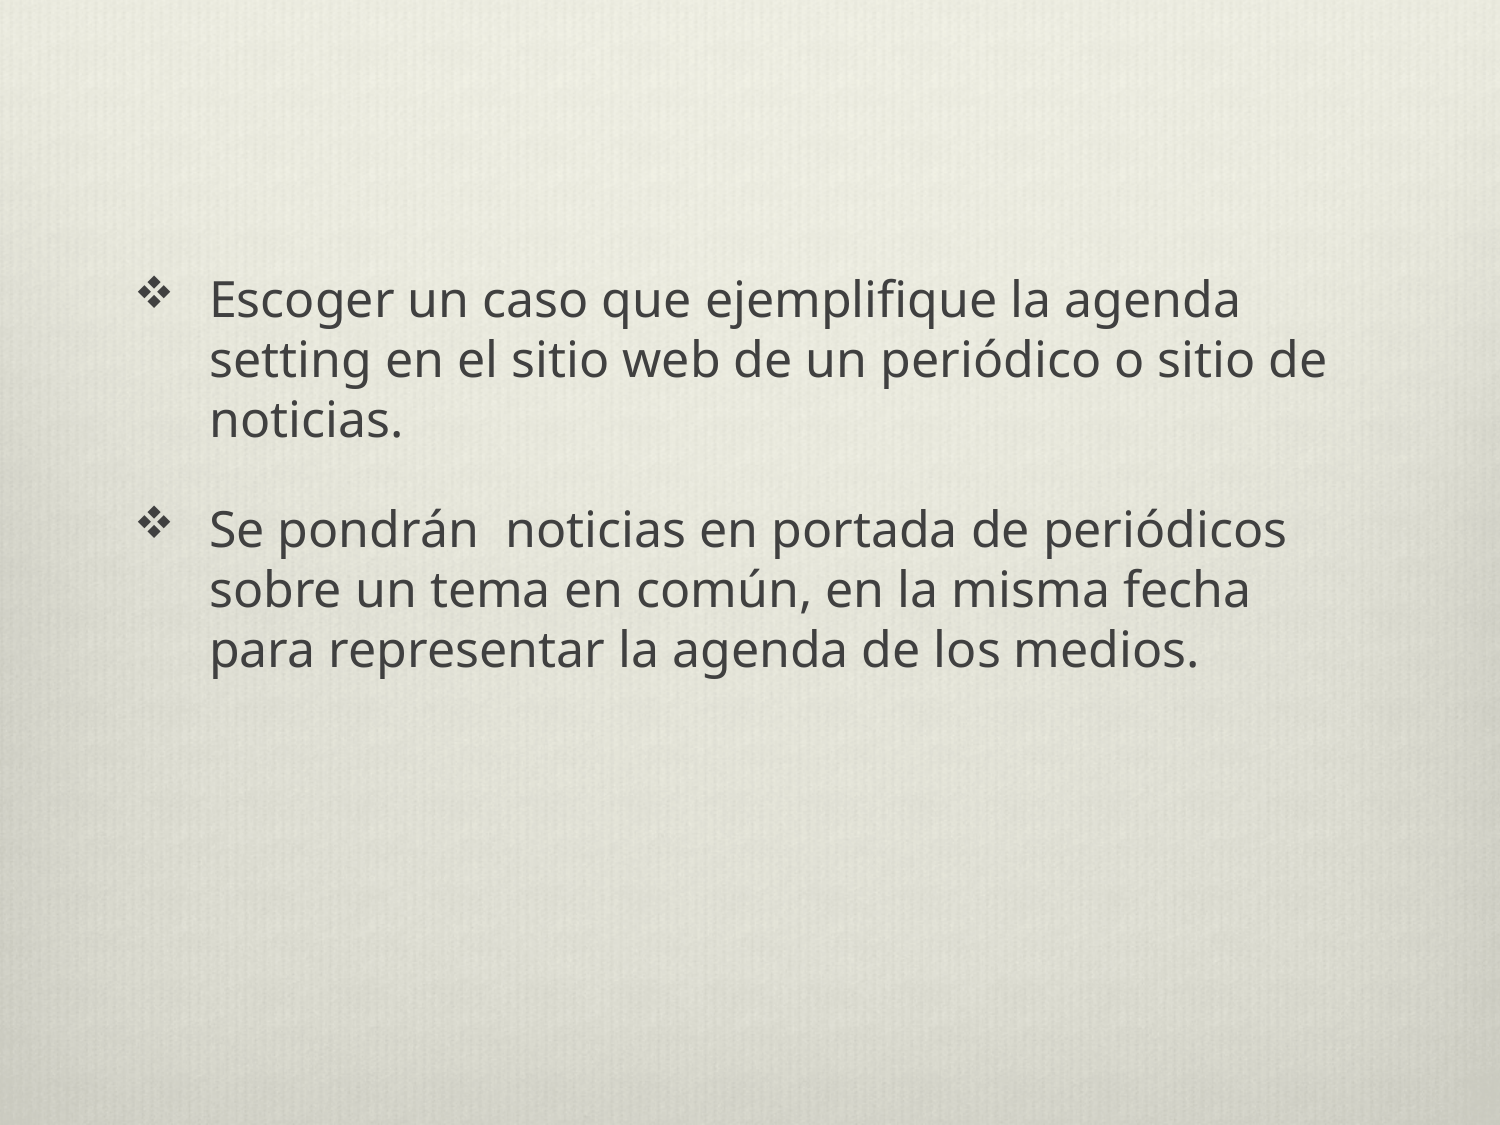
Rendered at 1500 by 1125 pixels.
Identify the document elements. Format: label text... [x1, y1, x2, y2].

list Escoger un caso que ejemplifique la agenda setting en el sitio web de un periódico o sitio de noticias. Se pondrán noticias en portada de periódicos sobre un tema en común, en la misma fecha para representar la agenda de los medios. [119, 260, 1381, 1011]
